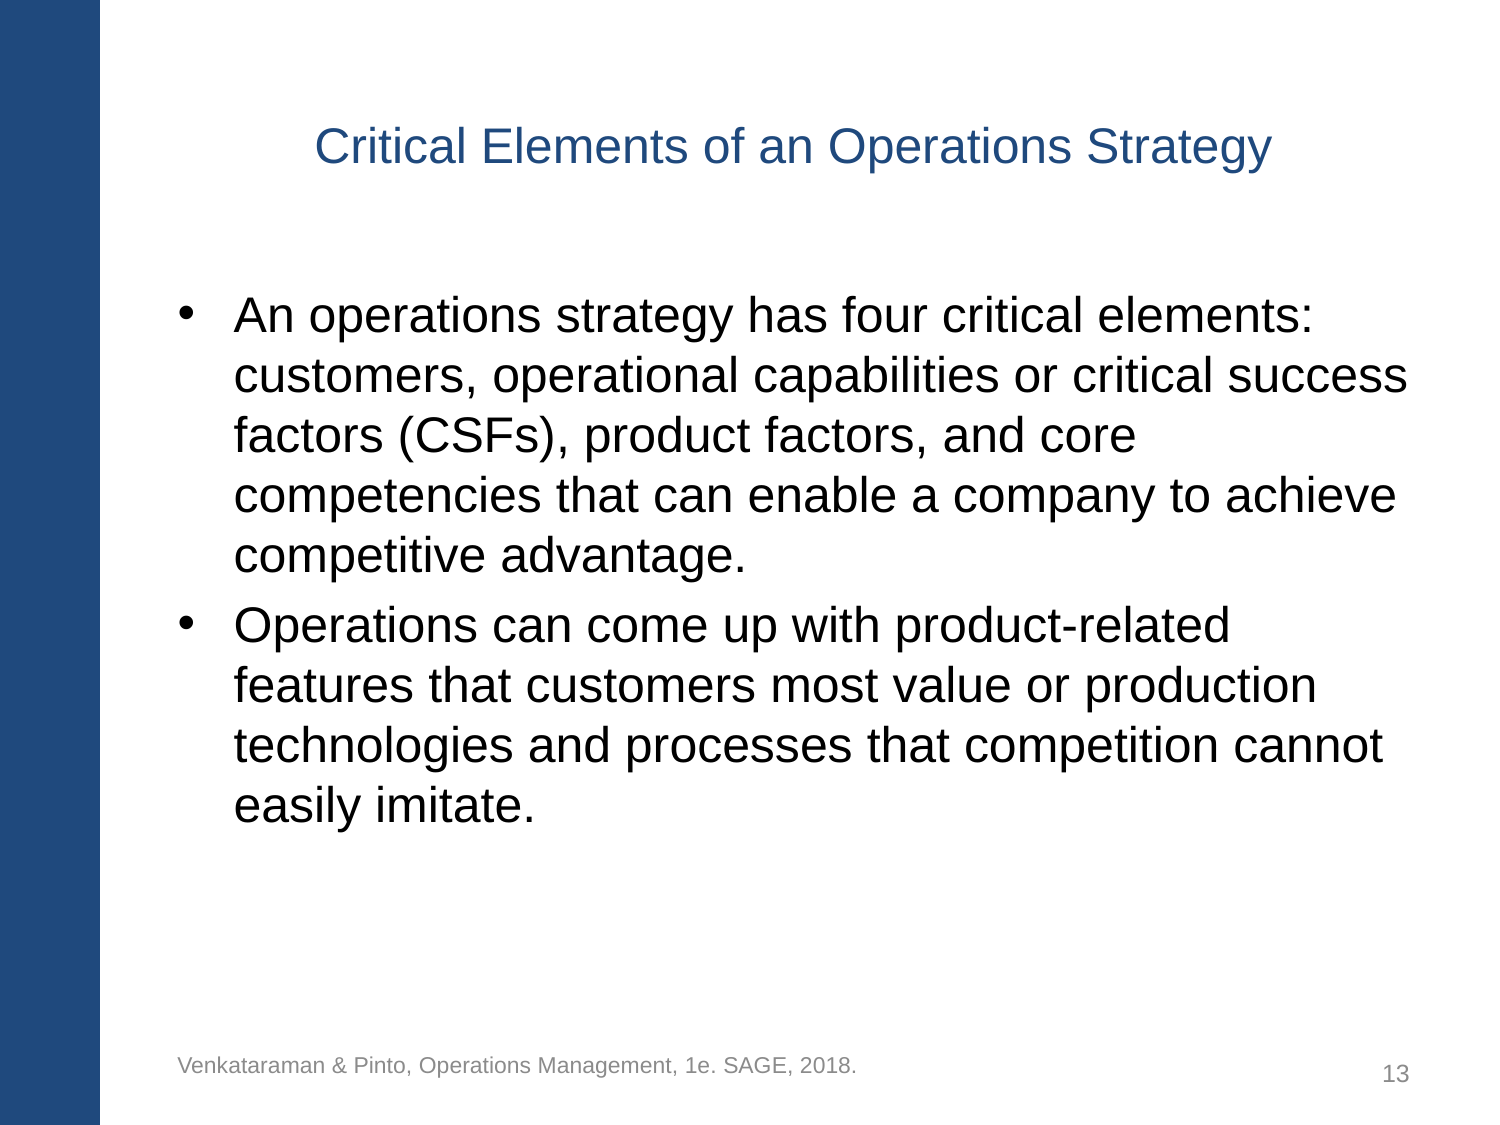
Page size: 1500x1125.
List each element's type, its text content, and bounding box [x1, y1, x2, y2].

footer Venkataraman & Pinto, Operations Management, 1e. SAGE, 2018. [162, 1042, 1313, 1103]
slide_number 13 [1350, 1042, 1425, 1103]
title Critical Elements of an Operations Strategy [162, 50, 1425, 238]
list An operations strategy has four critical elements: customers, operational capabilities or critical success factors (CSFs), product factors, and core competencies that can enable a company to achieve competitive advantage. Operations can come up with product-related features that customers most value or production technologies and processes that competition cannot easily imitate. [162, 275, 1425, 1005]
